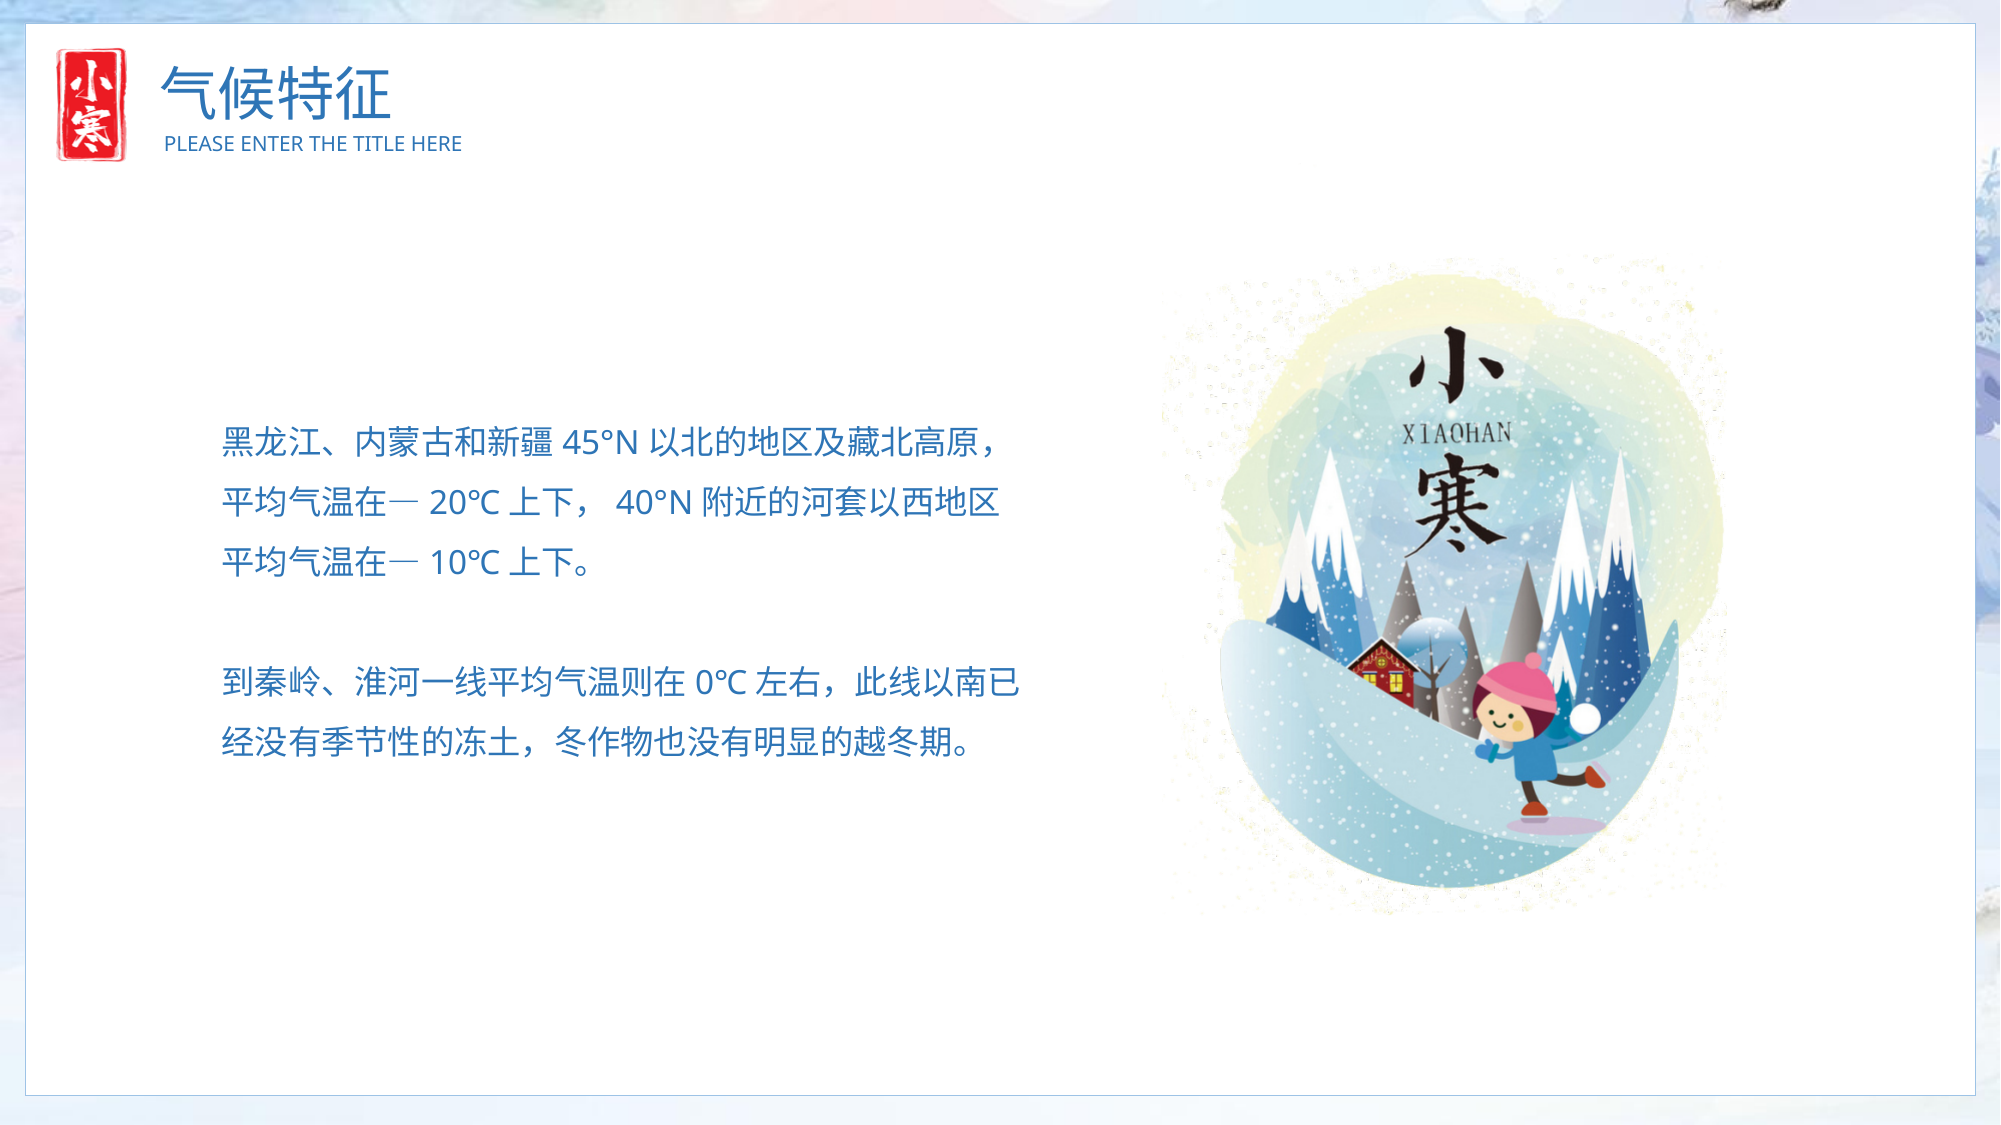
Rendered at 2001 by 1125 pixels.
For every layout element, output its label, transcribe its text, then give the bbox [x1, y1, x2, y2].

text_box 黑龙江、内蒙古和新疆45°N以北的地区及藏北高原，平均气温在—20℃上下，40°N附近的河套以西地区平均气温在—10℃上下。 到秦岭、淮河一线平均气温则在0℃左右，此线以南已经没有季节性的冻土，冬作物也没有明显的越冬期。 [206, 394, 1044, 769]
text_box 气候特征 [144, 50, 467, 135]
picture [0, 0, 2000, 1125]
text_box PLEASE ENTER THE TITLE HERE [149, 123, 478, 163]
